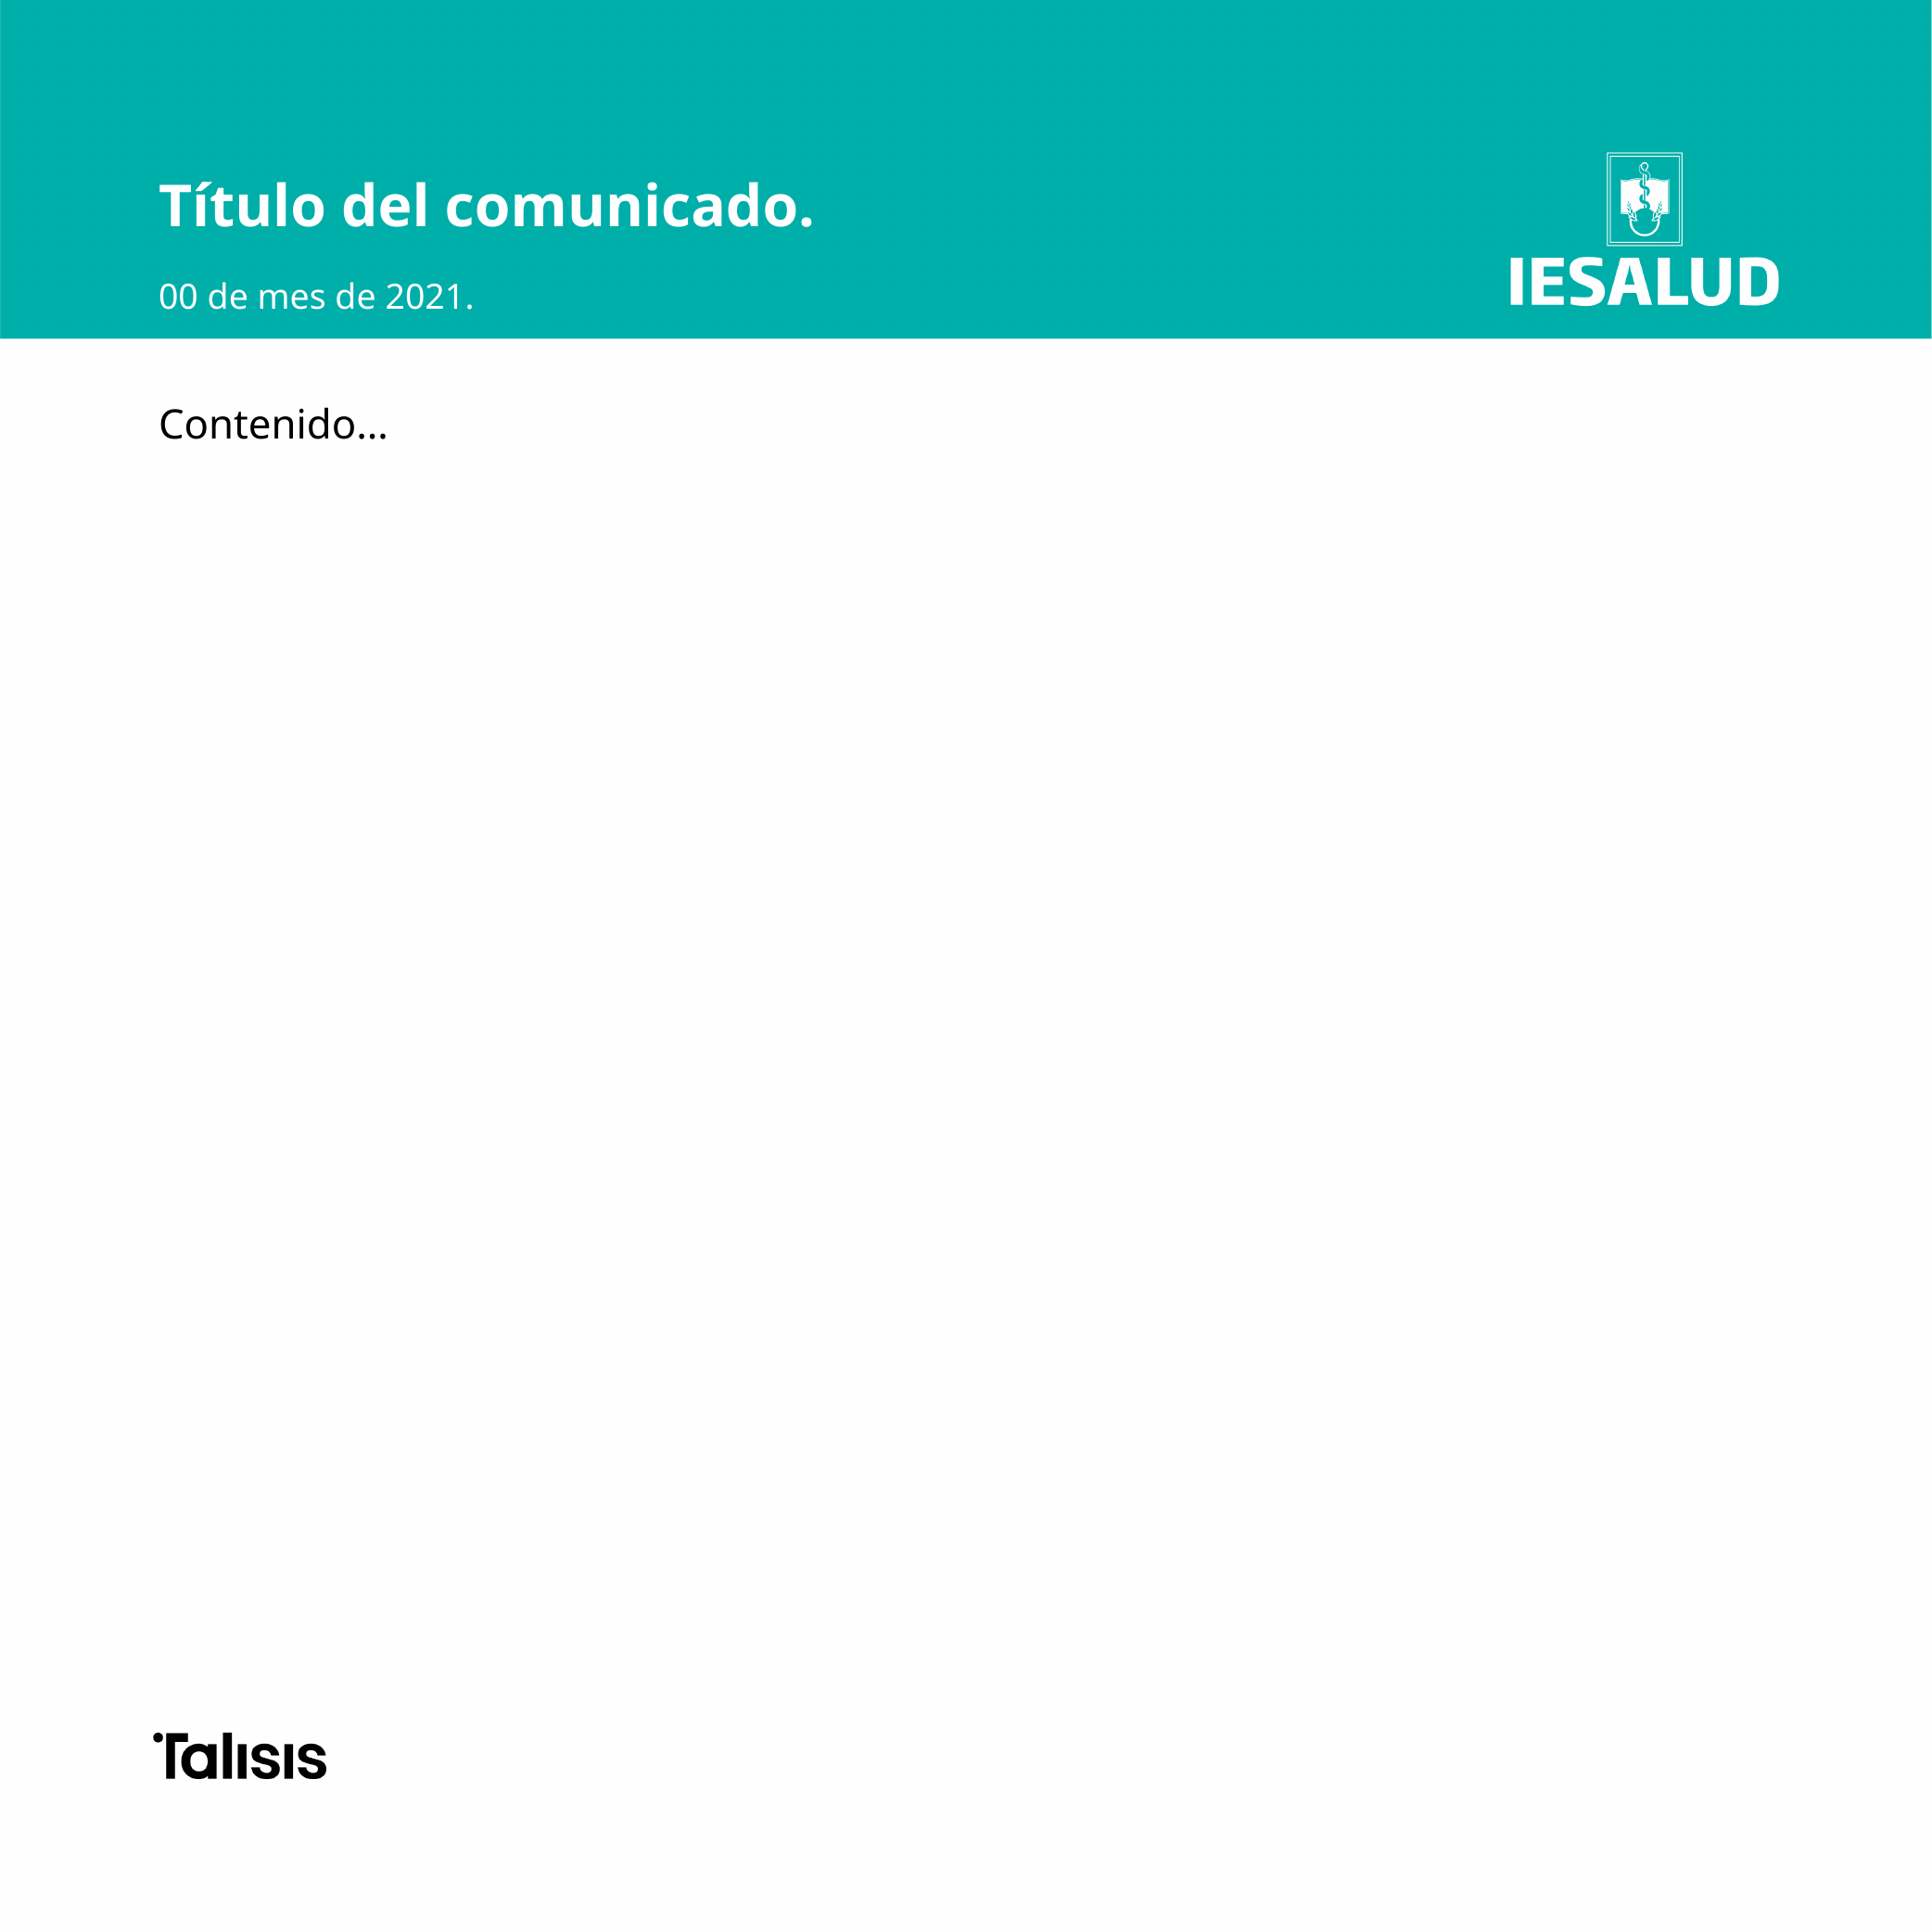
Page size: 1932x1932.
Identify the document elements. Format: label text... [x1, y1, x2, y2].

picture [0, 0, 1932, 1932]
text_box 00 de mes de 2021. [158, 273, 1477, 321]
text_box Contenido… [158, 398, 1778, 1645]
text_box Título del comunicado. [158, 168, 1057, 288]
